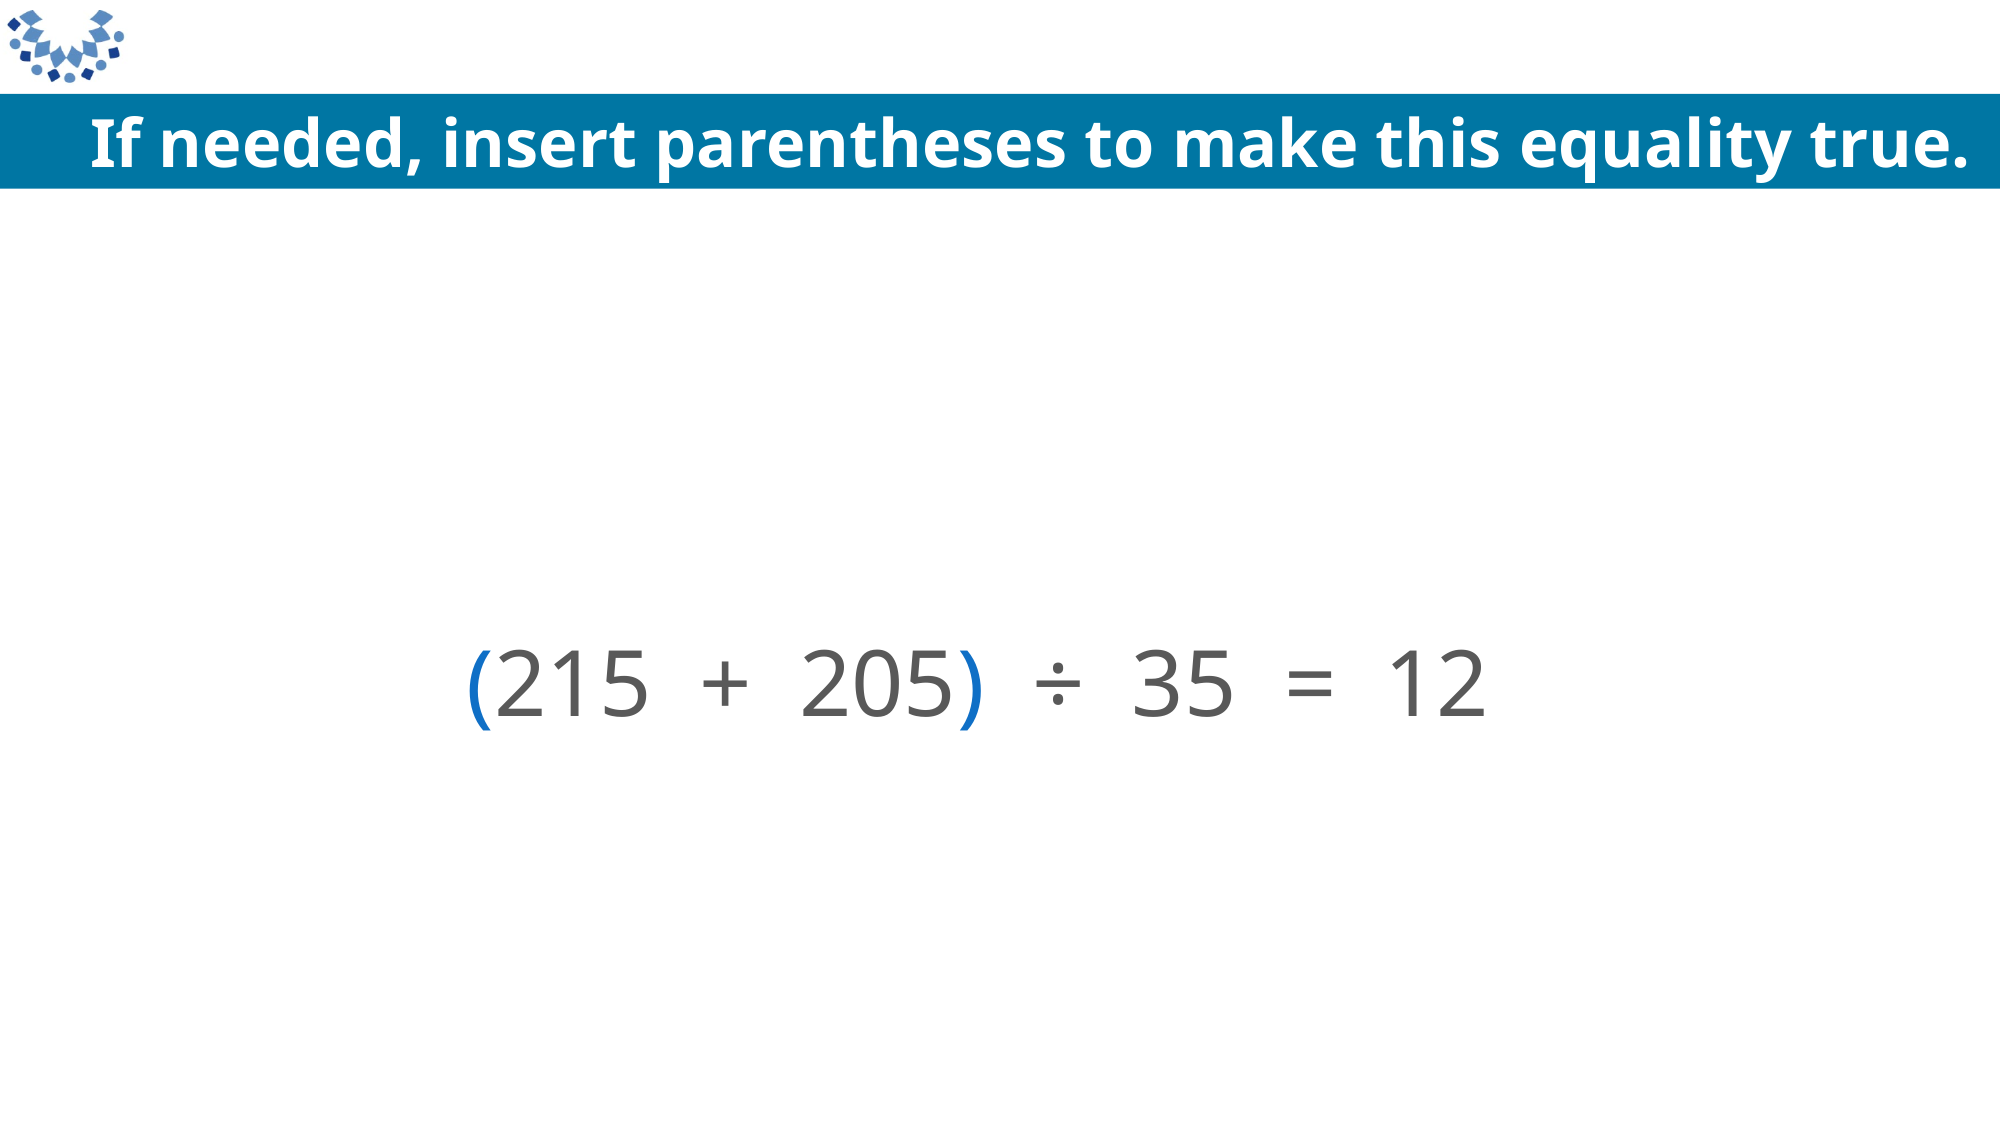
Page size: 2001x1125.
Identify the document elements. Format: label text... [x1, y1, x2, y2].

text_box (215 + 205) ÷ 35 = 12 [367, 562, 1633, 743]
text_box If needed, insert parentheses to make this equality true. [0, 93, 2000, 189]
picture [0, 10, 129, 87]
